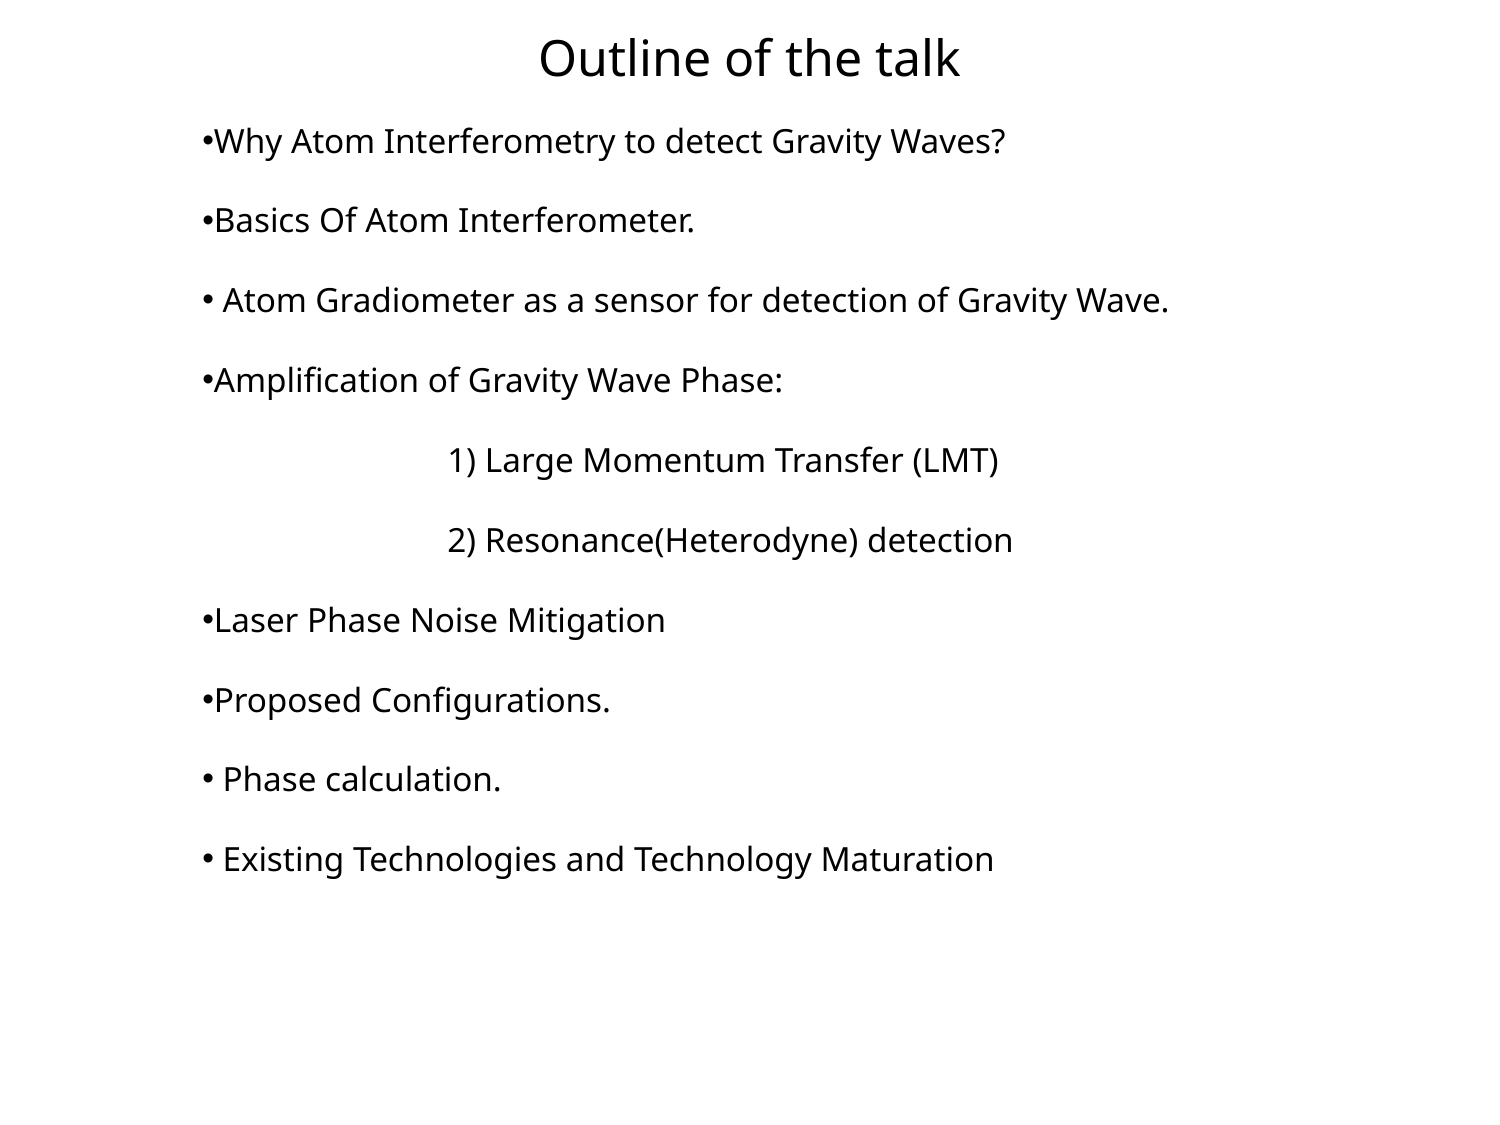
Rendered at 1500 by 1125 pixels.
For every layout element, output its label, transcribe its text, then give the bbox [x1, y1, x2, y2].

text_box Why Atom Interferometry to detect Gravity Waves? Basics Of Atom Interferometer. Atom Gradiometer as a sensor for detection of Gravity Wave. Amplification of Gravity Wave Phase: 1) Large Momentum Transfer (LMT) 2) Resonance(Heterodyne) detection Laser Phase Noise Mitigation Proposed Configurations. Phase calculation. Existing Technologies and Technology Maturation [187, 112, 1338, 1086]
title Outline of the talk [75, 12, 1425, 100]
